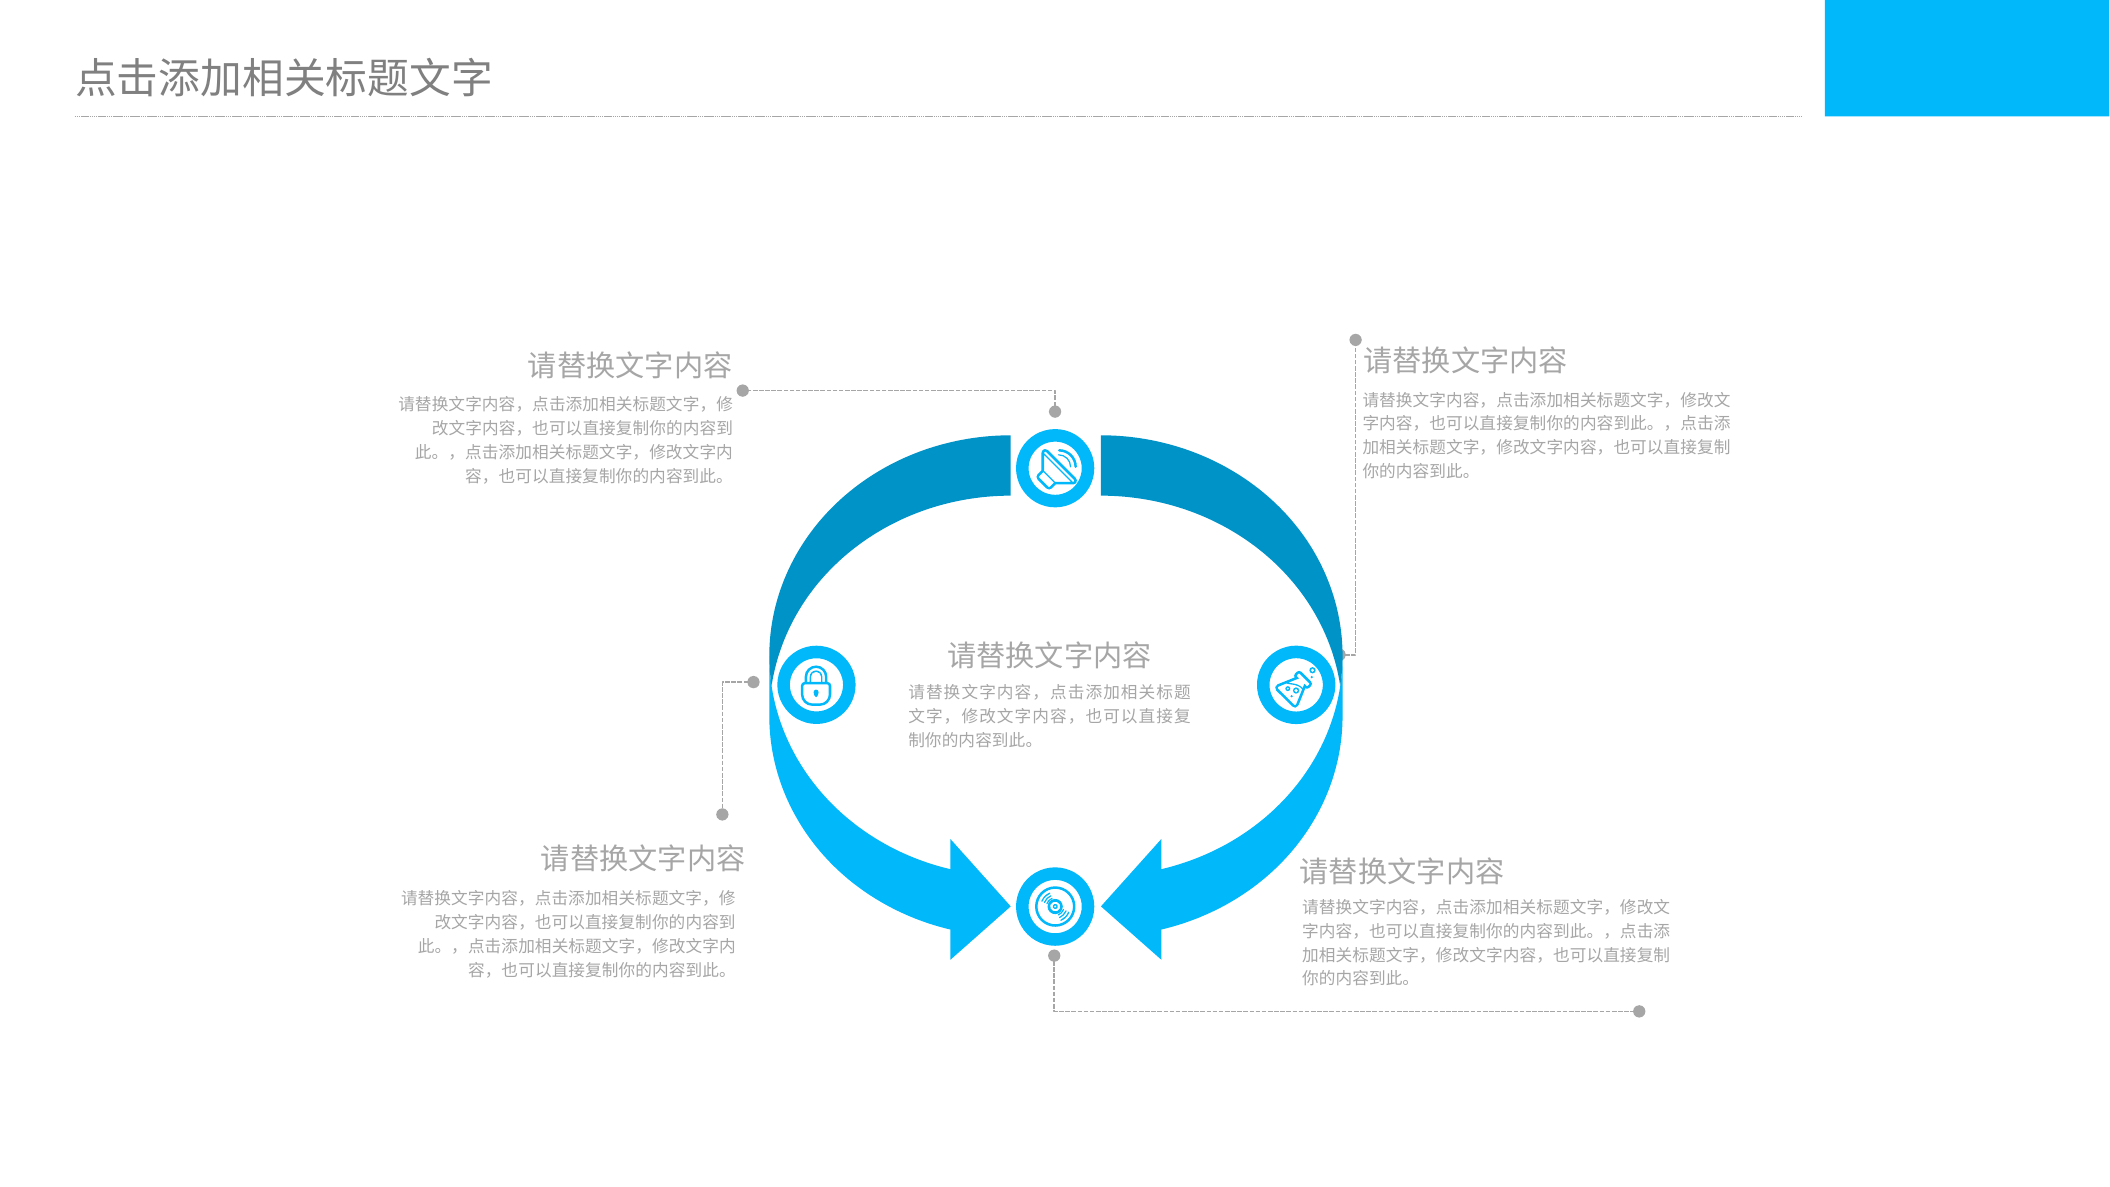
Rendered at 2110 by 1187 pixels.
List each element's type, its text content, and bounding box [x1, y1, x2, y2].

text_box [1299, 846, 1675, 990]
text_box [769, 435, 1343, 967]
text_box [1343, 649, 1350, 660]
text_box [736, 384, 753, 397]
text_box [716, 802, 729, 821]
text_box [1349, 333, 1362, 348]
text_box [389, 339, 734, 488]
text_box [391, 833, 746, 981]
text_box [1627, 1005, 1646, 1018]
text_box 点击添加相关标题文字 [59, 44, 563, 107]
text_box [1362, 335, 1736, 483]
text_box [1048, 401, 1062, 418]
text_box [743, 675, 760, 689]
